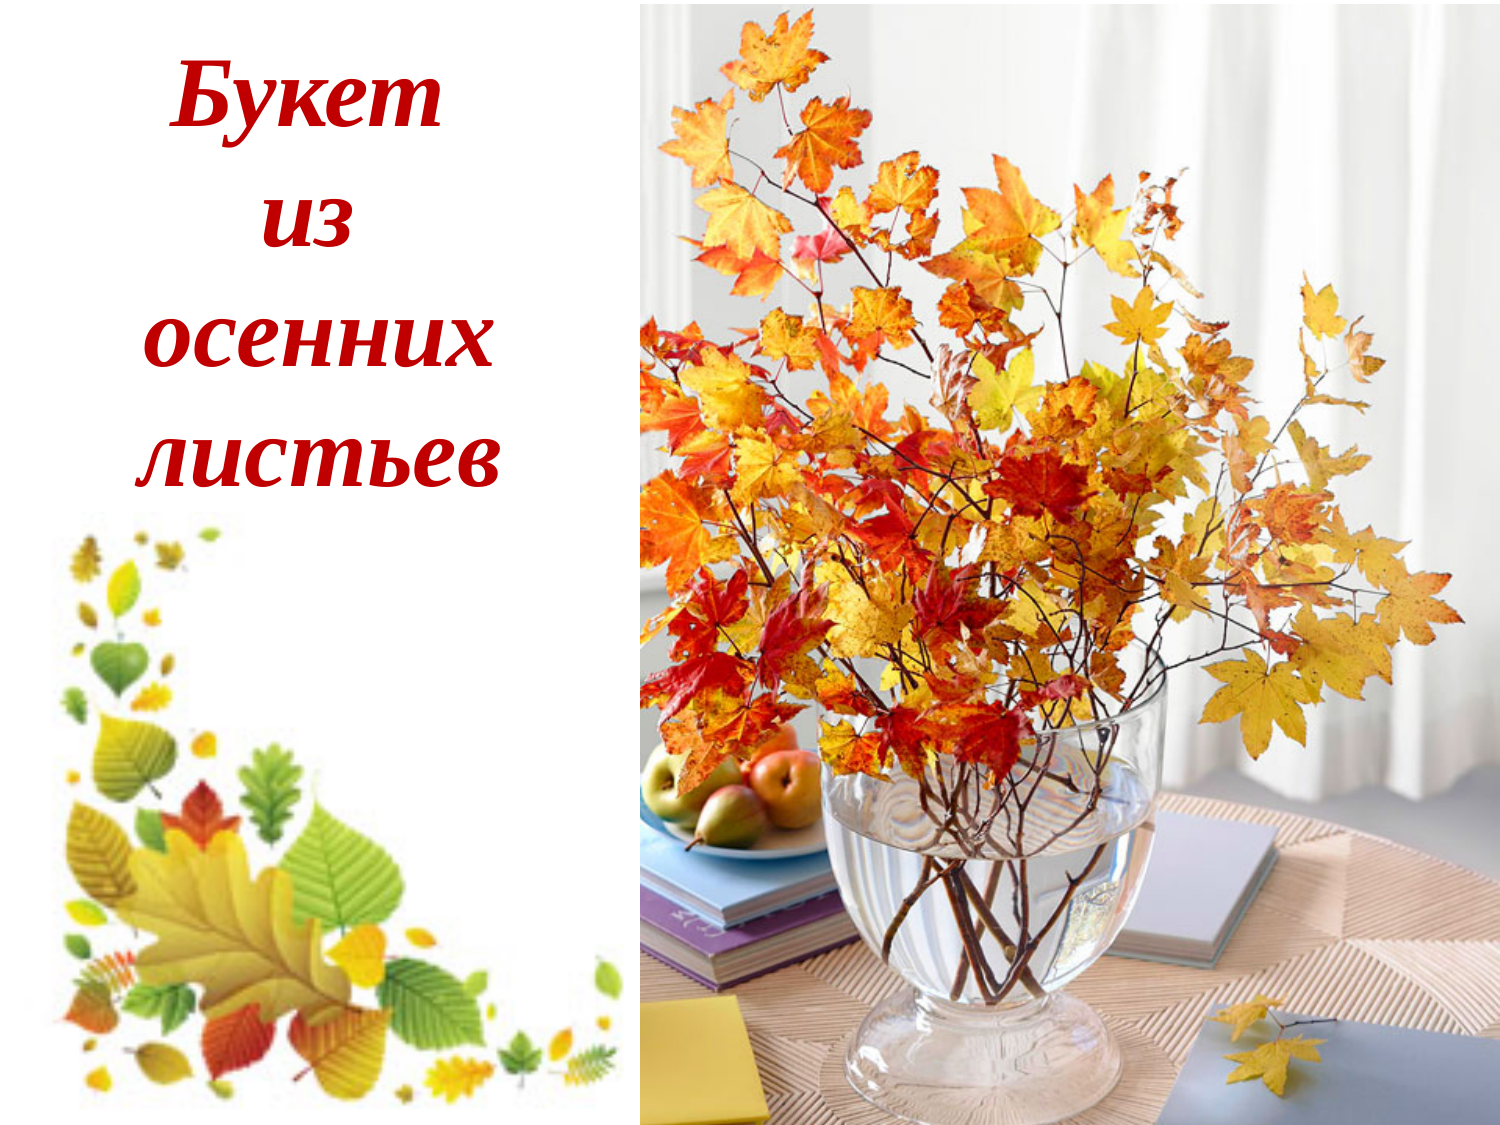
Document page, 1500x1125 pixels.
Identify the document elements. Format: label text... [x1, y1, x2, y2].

picture [0, 3, 1500, 1125]
text_box Букет из осенних листьев [0, 19, 635, 511]
